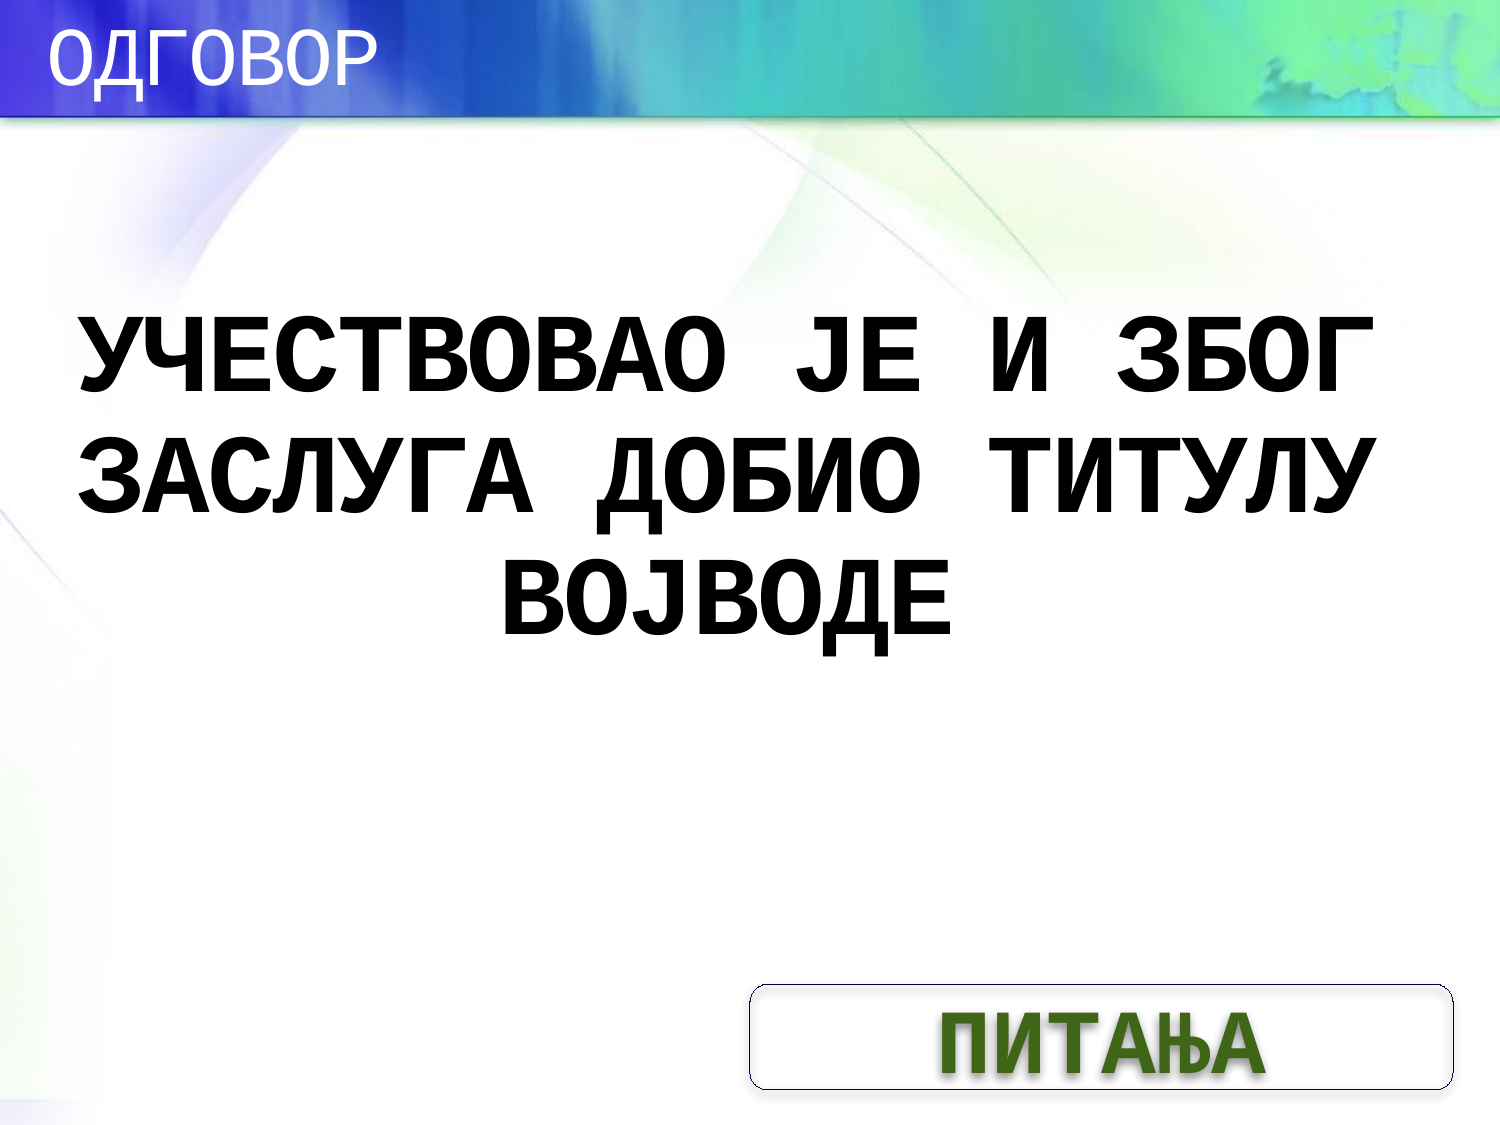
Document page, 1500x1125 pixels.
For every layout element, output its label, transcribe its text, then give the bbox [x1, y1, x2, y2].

text_box ОДГОВОР [46, 0, 774, 118]
title УЧЕСТВОВАО ЈЕ И ЗБОГ ЗАСЛУГА ДОБИО ТИТУЛУ ВОЈВОДЕ [58, 351, 1395, 602]
picture [0, 0, 1500, 1125]
text_box ПИТАЊА [749, 984, 1454, 1090]
